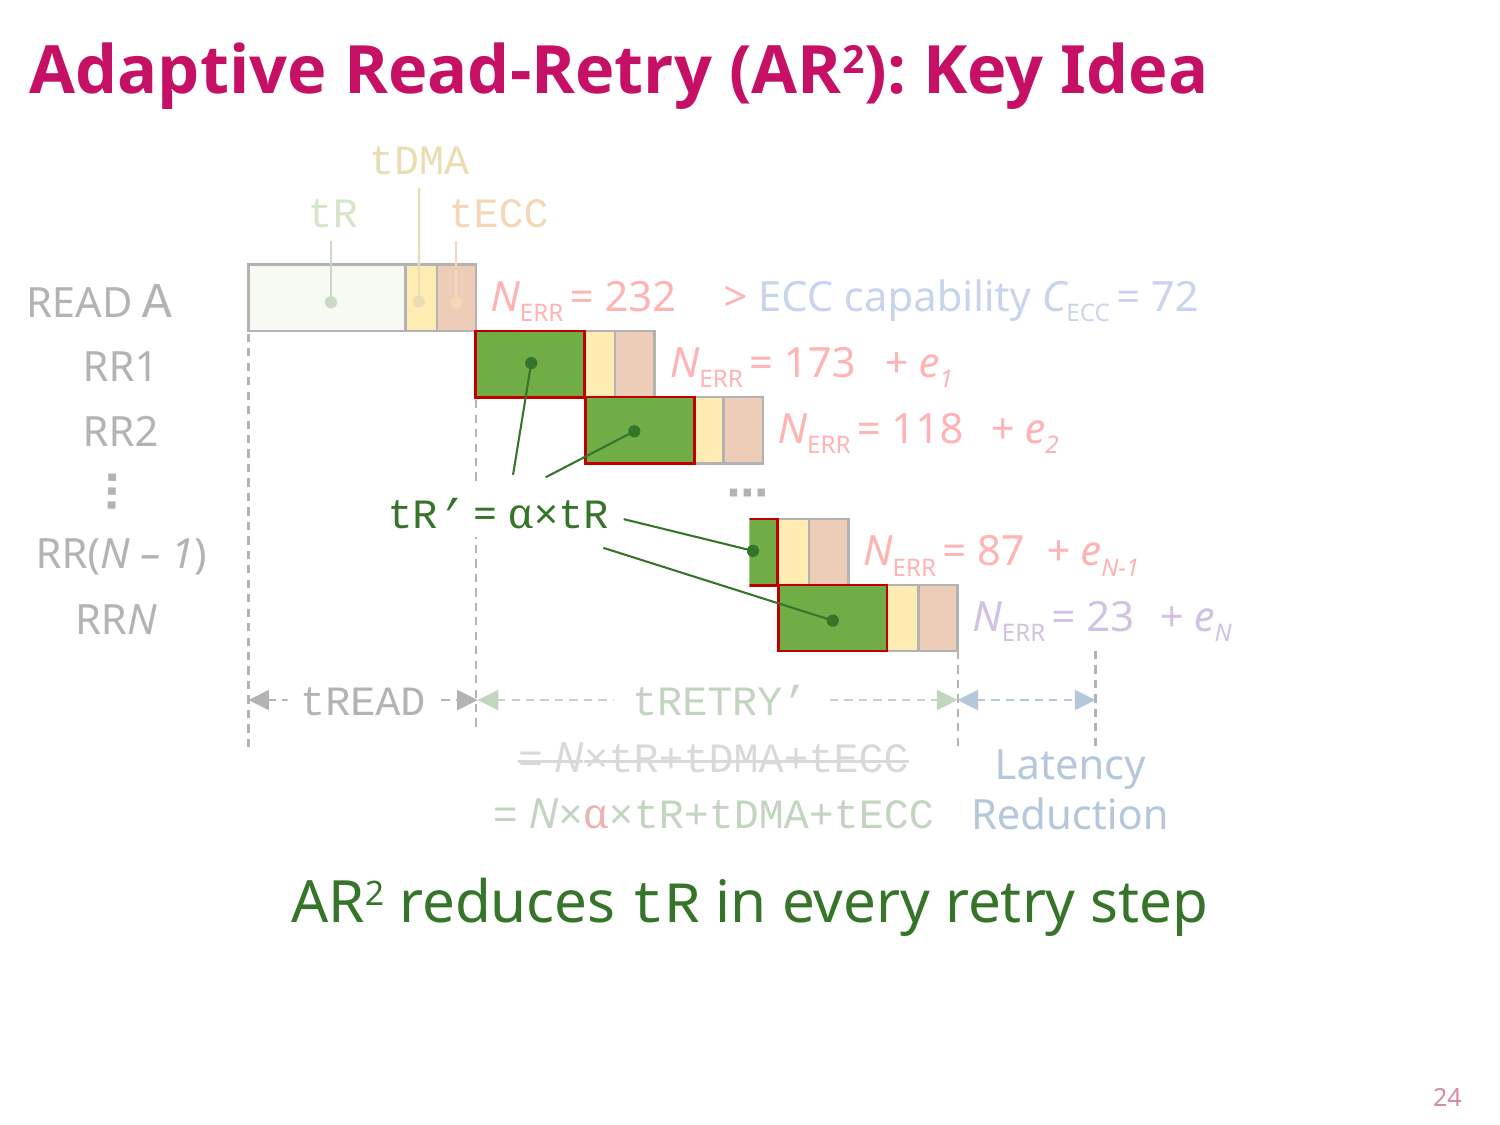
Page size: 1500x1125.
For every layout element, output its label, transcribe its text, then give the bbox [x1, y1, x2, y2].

title Adaptive Read-Retry (AR2): Key Idea [0, 0, 1500, 116]
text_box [248, 302, 477, 331]
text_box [161, 132, 677, 302]
text_box [0, 116, 1500, 838]
text_box AR2 reduces tR in every retry step [4, 857, 1496, 942]
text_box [313, 331, 888, 652]
slide_number 24 [1140, 1068, 1477, 1125]
